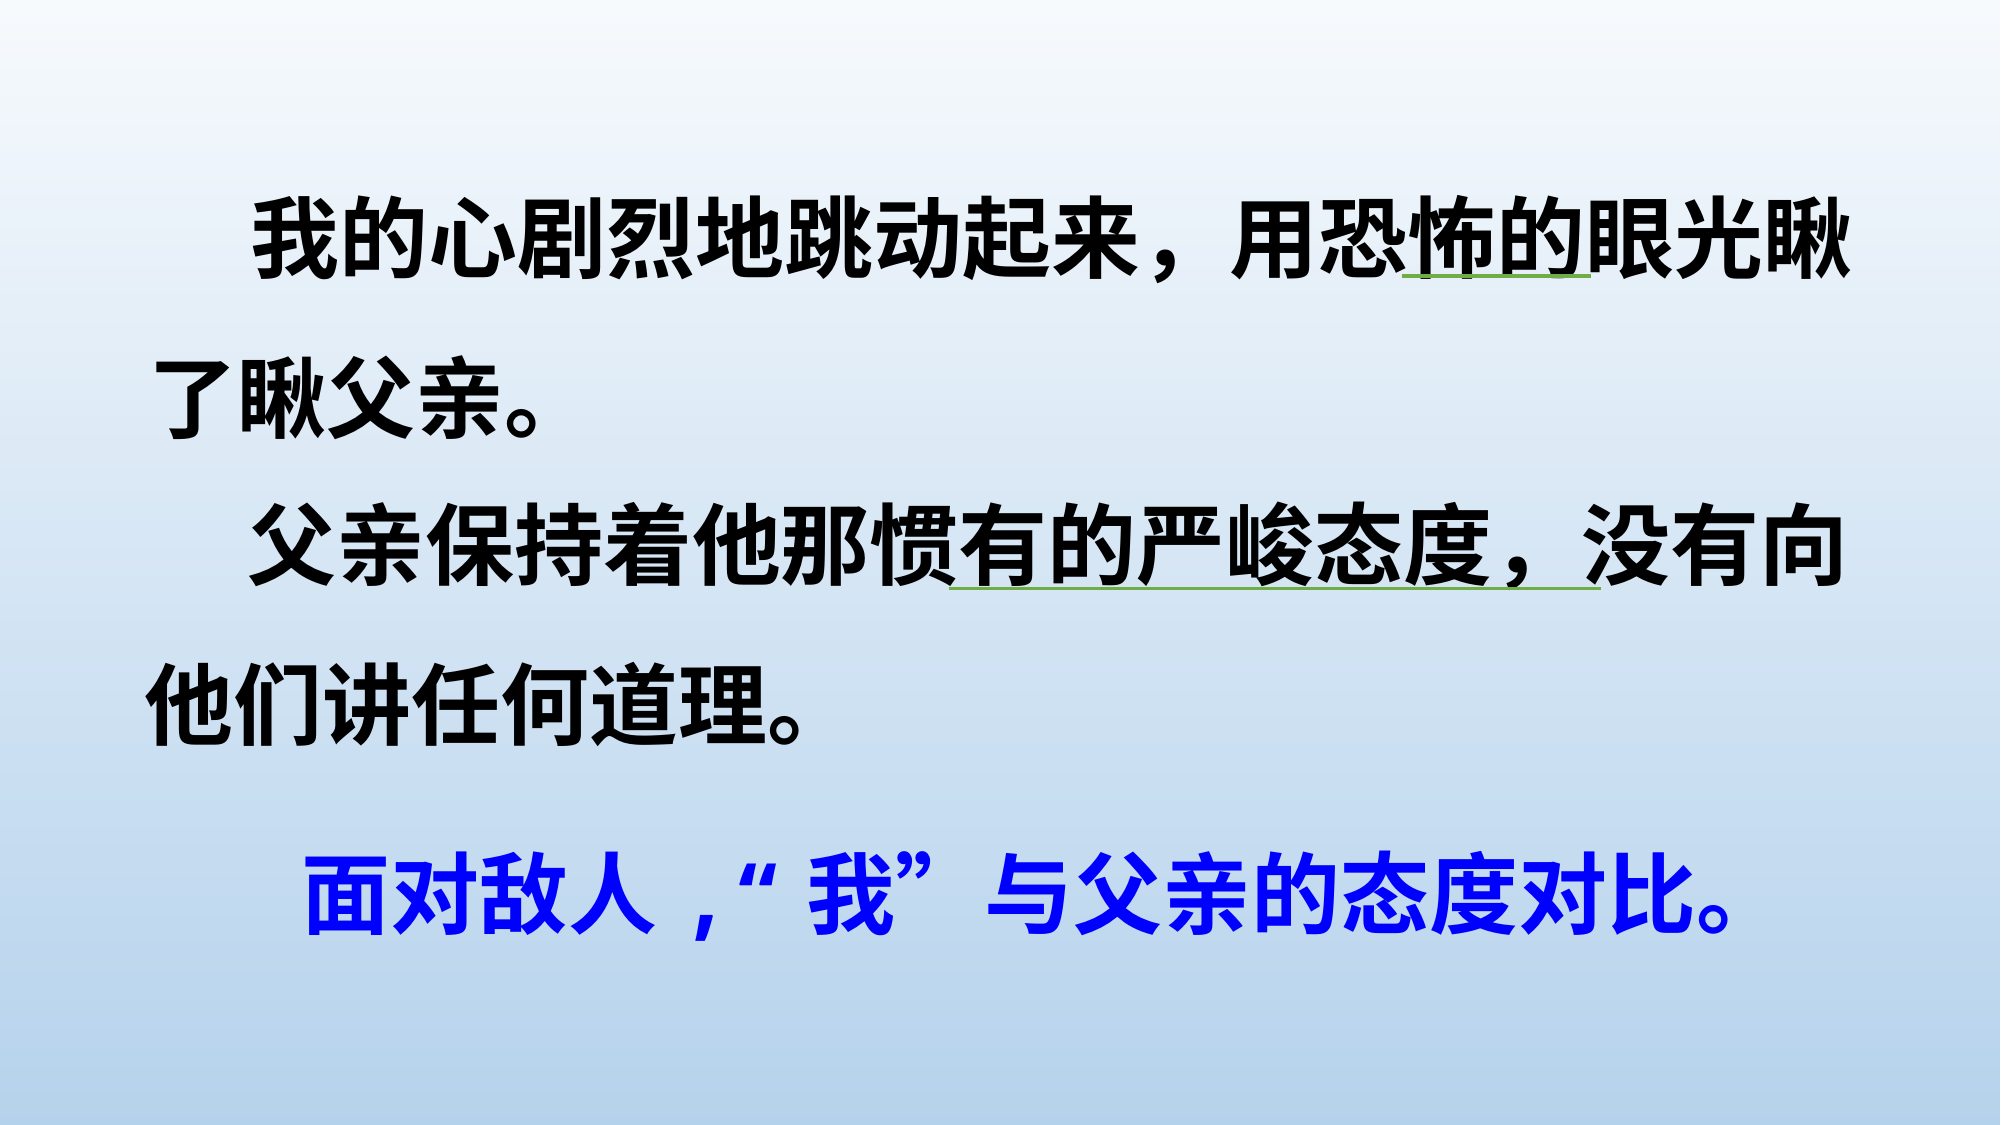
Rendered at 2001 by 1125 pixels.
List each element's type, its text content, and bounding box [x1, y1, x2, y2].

text_box 我的心剧烈地跳动起来，用恐怖的眼光瞅了瞅父亲。 [133, 121, 1914, 457]
text_box 父亲保持着他那惯有的严峻态度，没有向他们讲任何道理。 [130, 429, 1911, 764]
text_box 面对敌人,“我”与父亲的态度对比。 [204, 810, 1883, 954]
